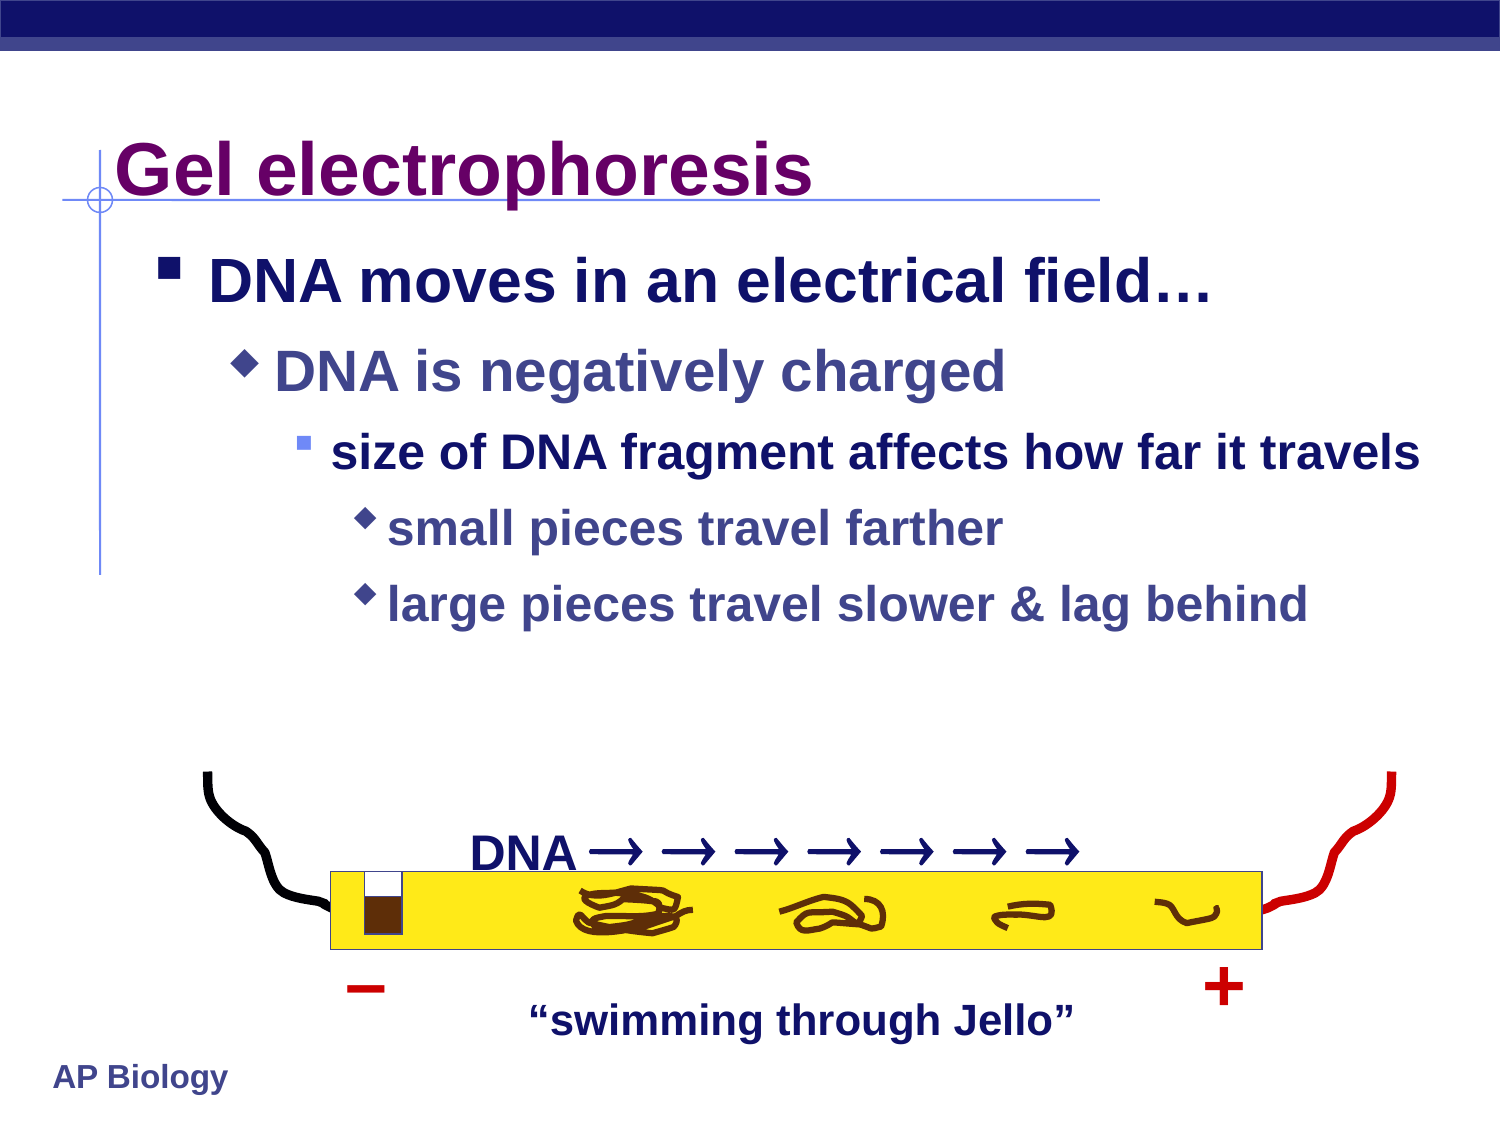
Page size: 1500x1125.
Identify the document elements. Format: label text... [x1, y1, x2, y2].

text_box [207, 771, 330, 908]
text_box [994, 903, 1052, 929]
text_box – [330, 927, 402, 1032]
text_box DNA        [454, 796, 1096, 892]
list DNA moves in an electrical field… DNA is negatively charged size of DNA fragment affects how far it travels small pieces travel farther large pieces travel slower & lag behind [137, 224, 1463, 775]
text_box [575, 888, 693, 934]
text_box + [1187, 929, 1261, 1034]
text_box [779, 896, 884, 931]
text_box [330, 871, 364, 927]
text_box [1262, 771, 1392, 910]
title Gel electrophoresis [99, 112, 1375, 238]
text_box [402, 871, 1262, 950]
text_box [225, 959, 526, 1060]
text_box [364, 896, 402, 935]
text_box [1154, 901, 1219, 924]
text_box [364, 871, 402, 896]
text_box “swimming through Jello” [513, 984, 1091, 1052]
